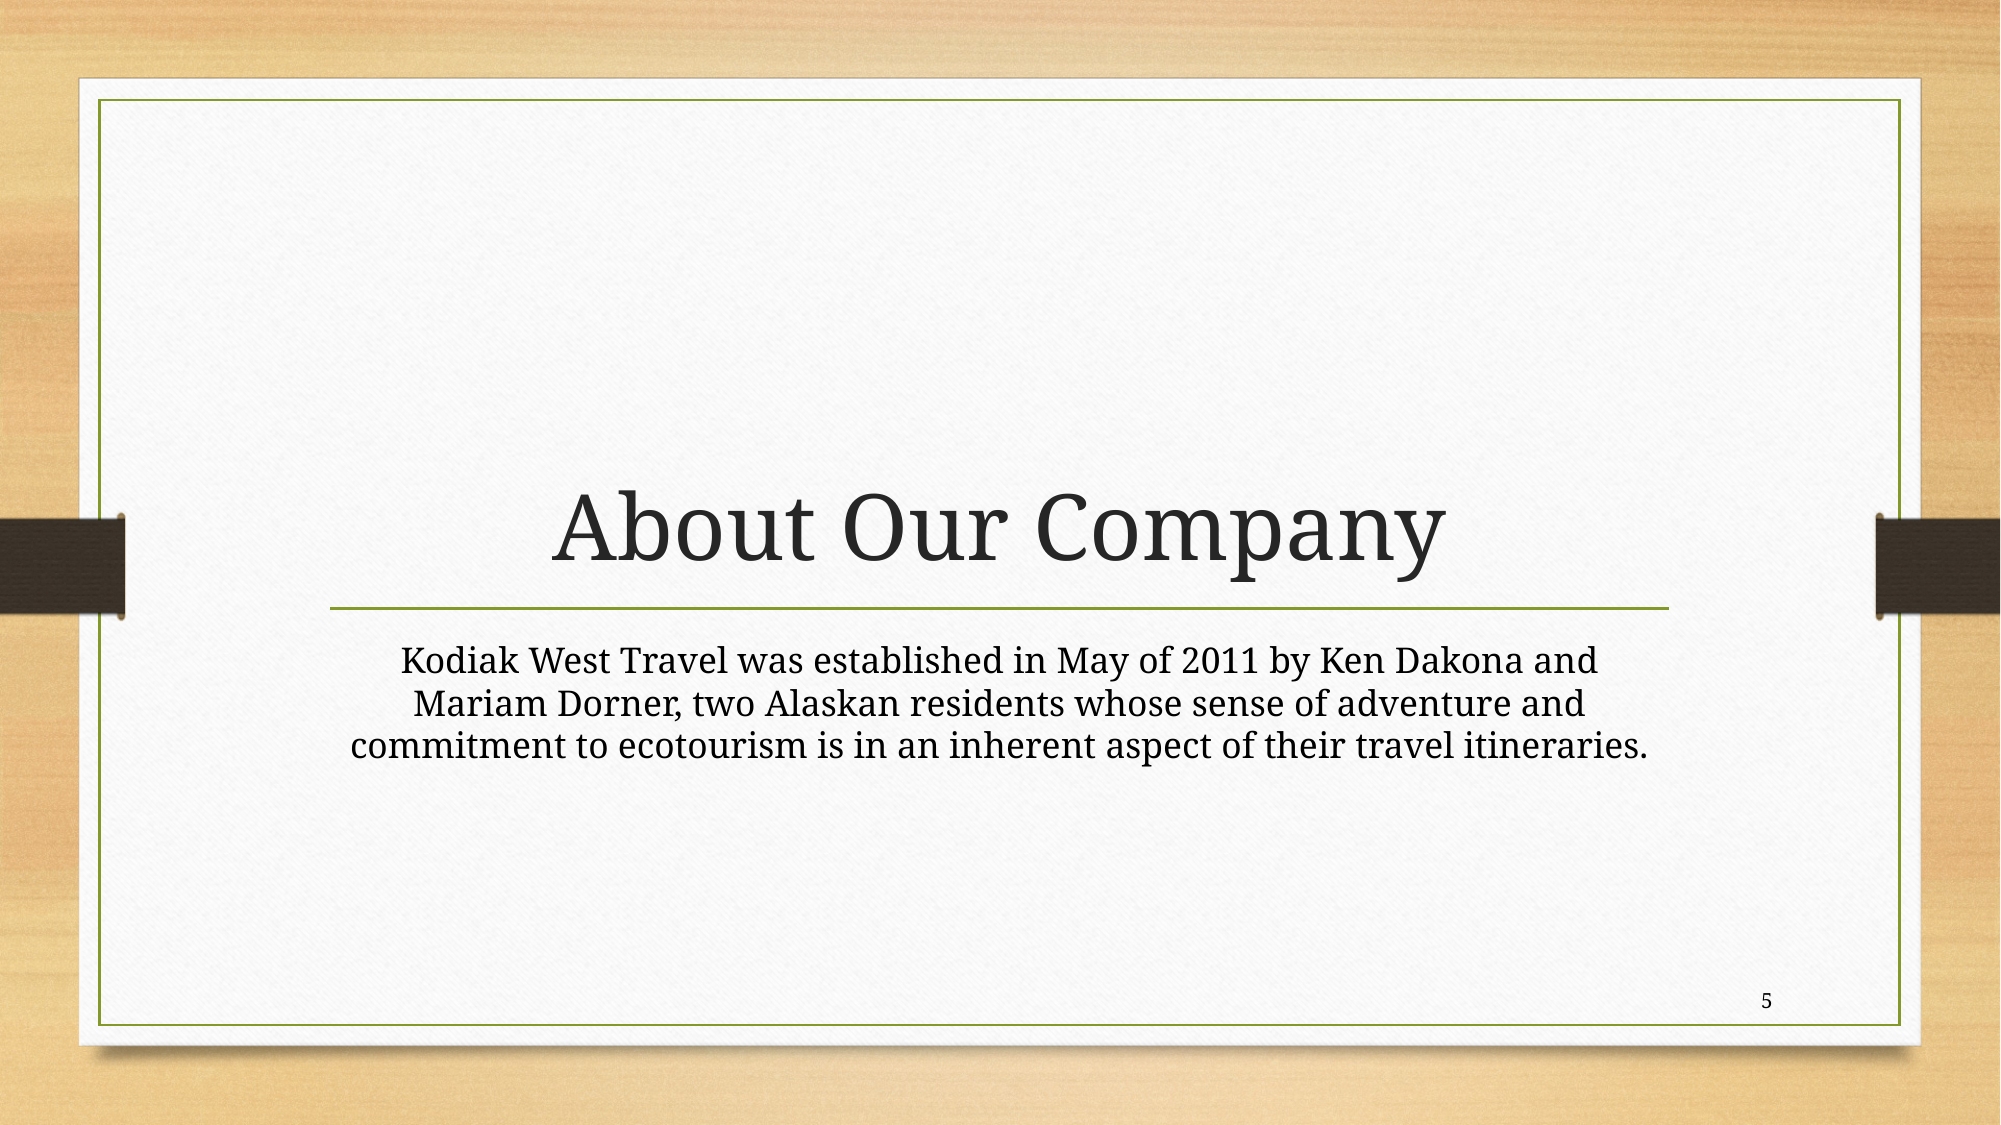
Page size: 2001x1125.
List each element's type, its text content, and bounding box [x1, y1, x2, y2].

picture [0, 0, 2001, 1125]
title About Our Company [330, 287, 1669, 587]
slide_number 5 [1698, 979, 1788, 1025]
list Kodiak West Travel was established in May of 2011 by Ken Dakona and Mariam Dorner, two Alaskan residents whose sense of adventure and commitment to ecotourism is in an inherent aspect of their travel itineraries. [330, 630, 1669, 788]
